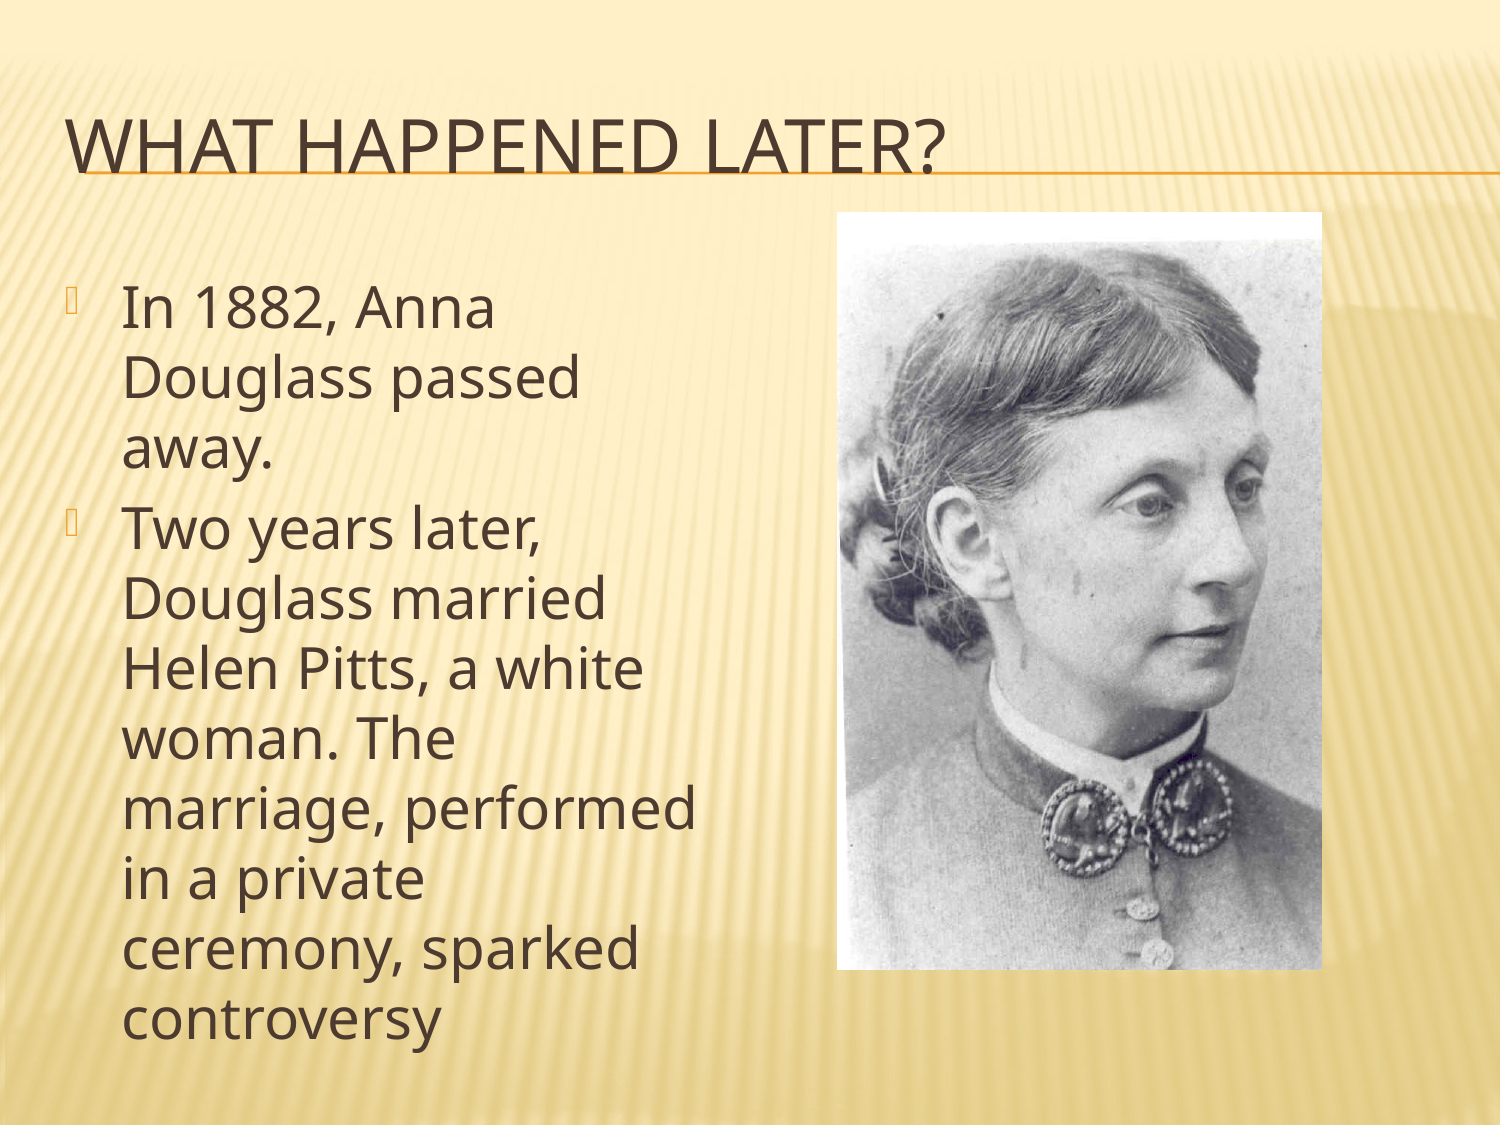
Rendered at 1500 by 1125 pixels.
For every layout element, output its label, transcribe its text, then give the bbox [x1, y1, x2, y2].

title What happened later? [49, 75, 1475, 213]
list In 1882, Anna Douglass passed away. Two years later, Douglass married Helen Pitts, a white woman. The marriage, performed in a private ceremony, sparked controversy [50, 262, 738, 1038]
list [837, 212, 1322, 971]
